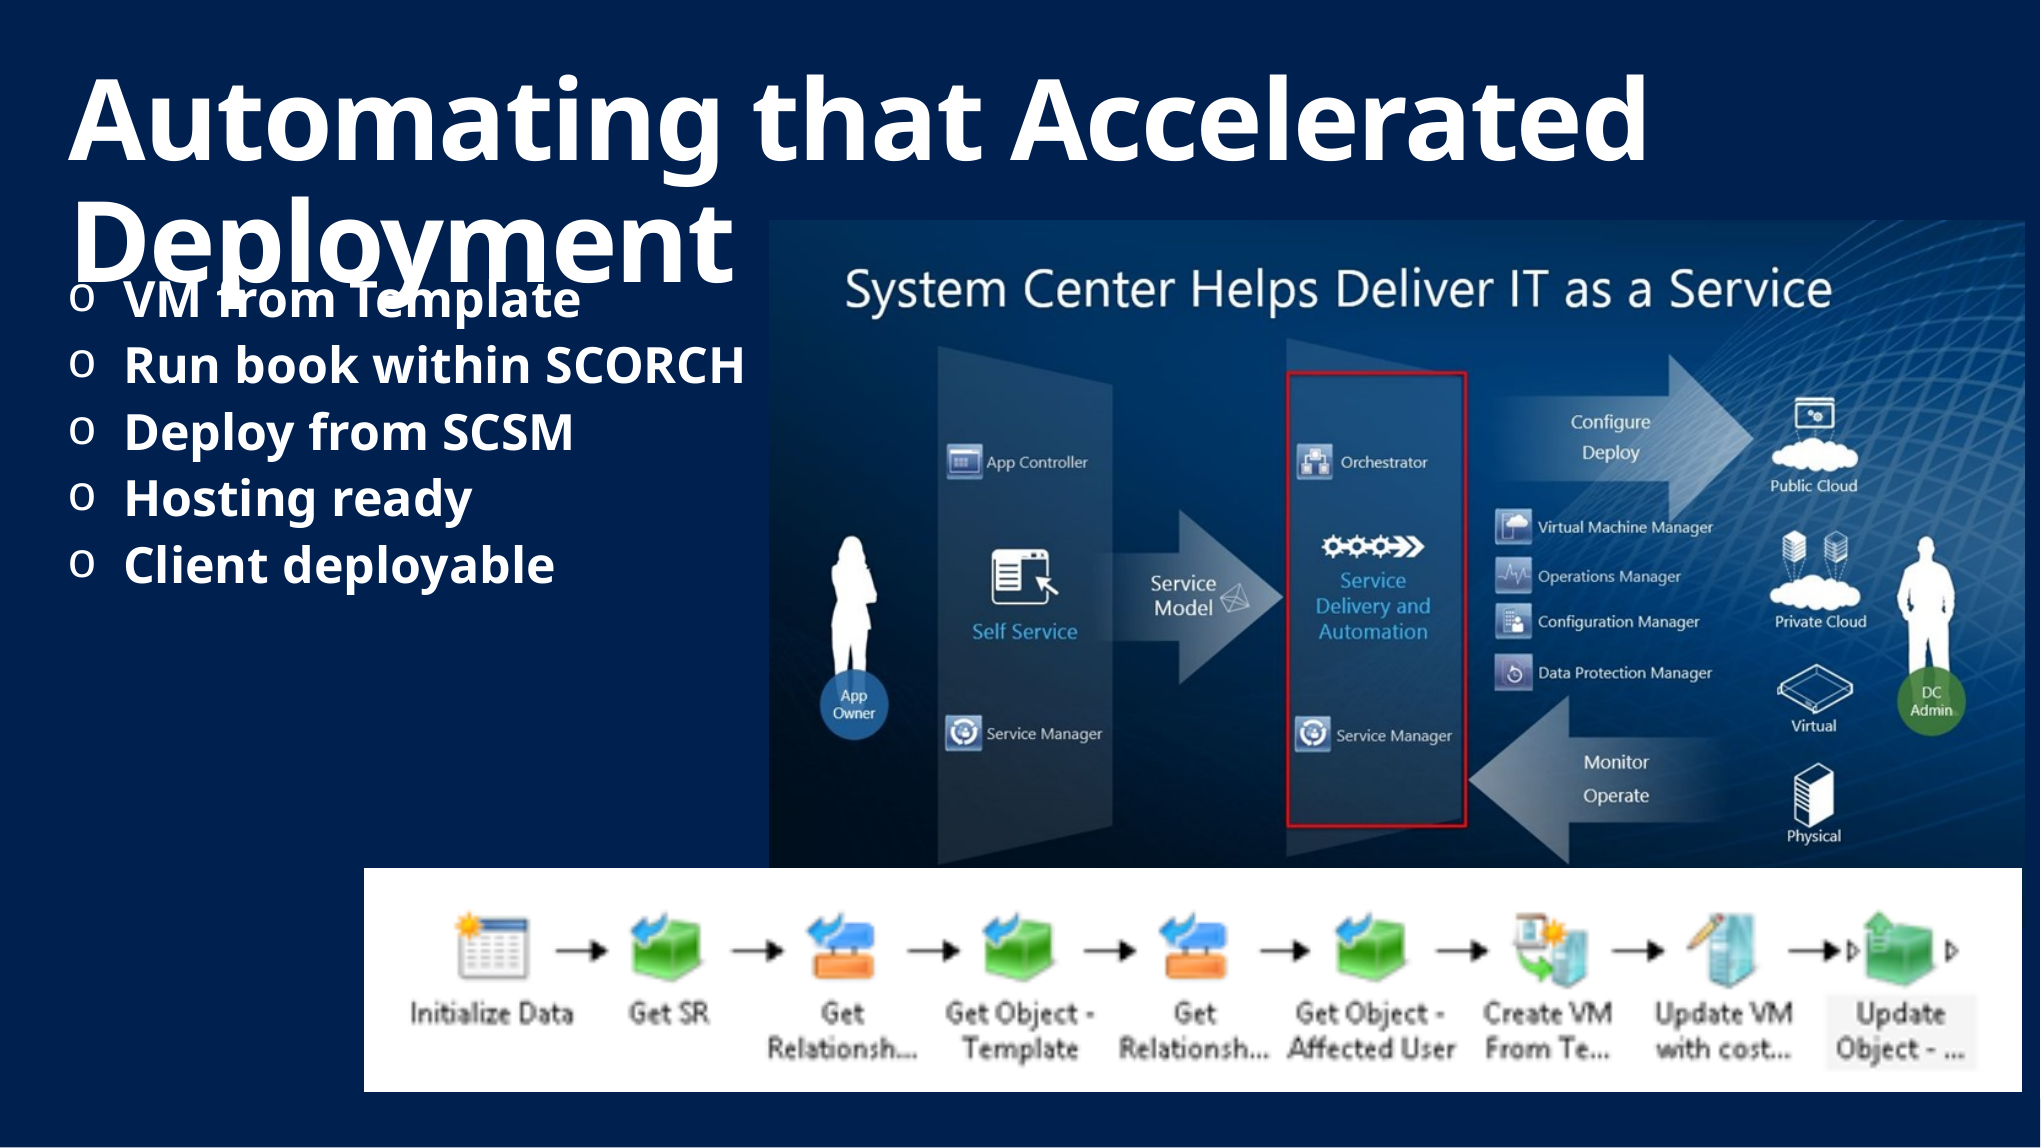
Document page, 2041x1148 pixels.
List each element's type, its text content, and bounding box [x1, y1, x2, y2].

text_box [0, 0, 2041, 1148]
picture [364, 220, 2026, 1092]
title Automating that Accelerated Deployment [46, 48, 1996, 197]
text_box VM from Template Run book within SCORCH Deploy from SCSM Hosting ready Client deployable [37, 249, 768, 751]
